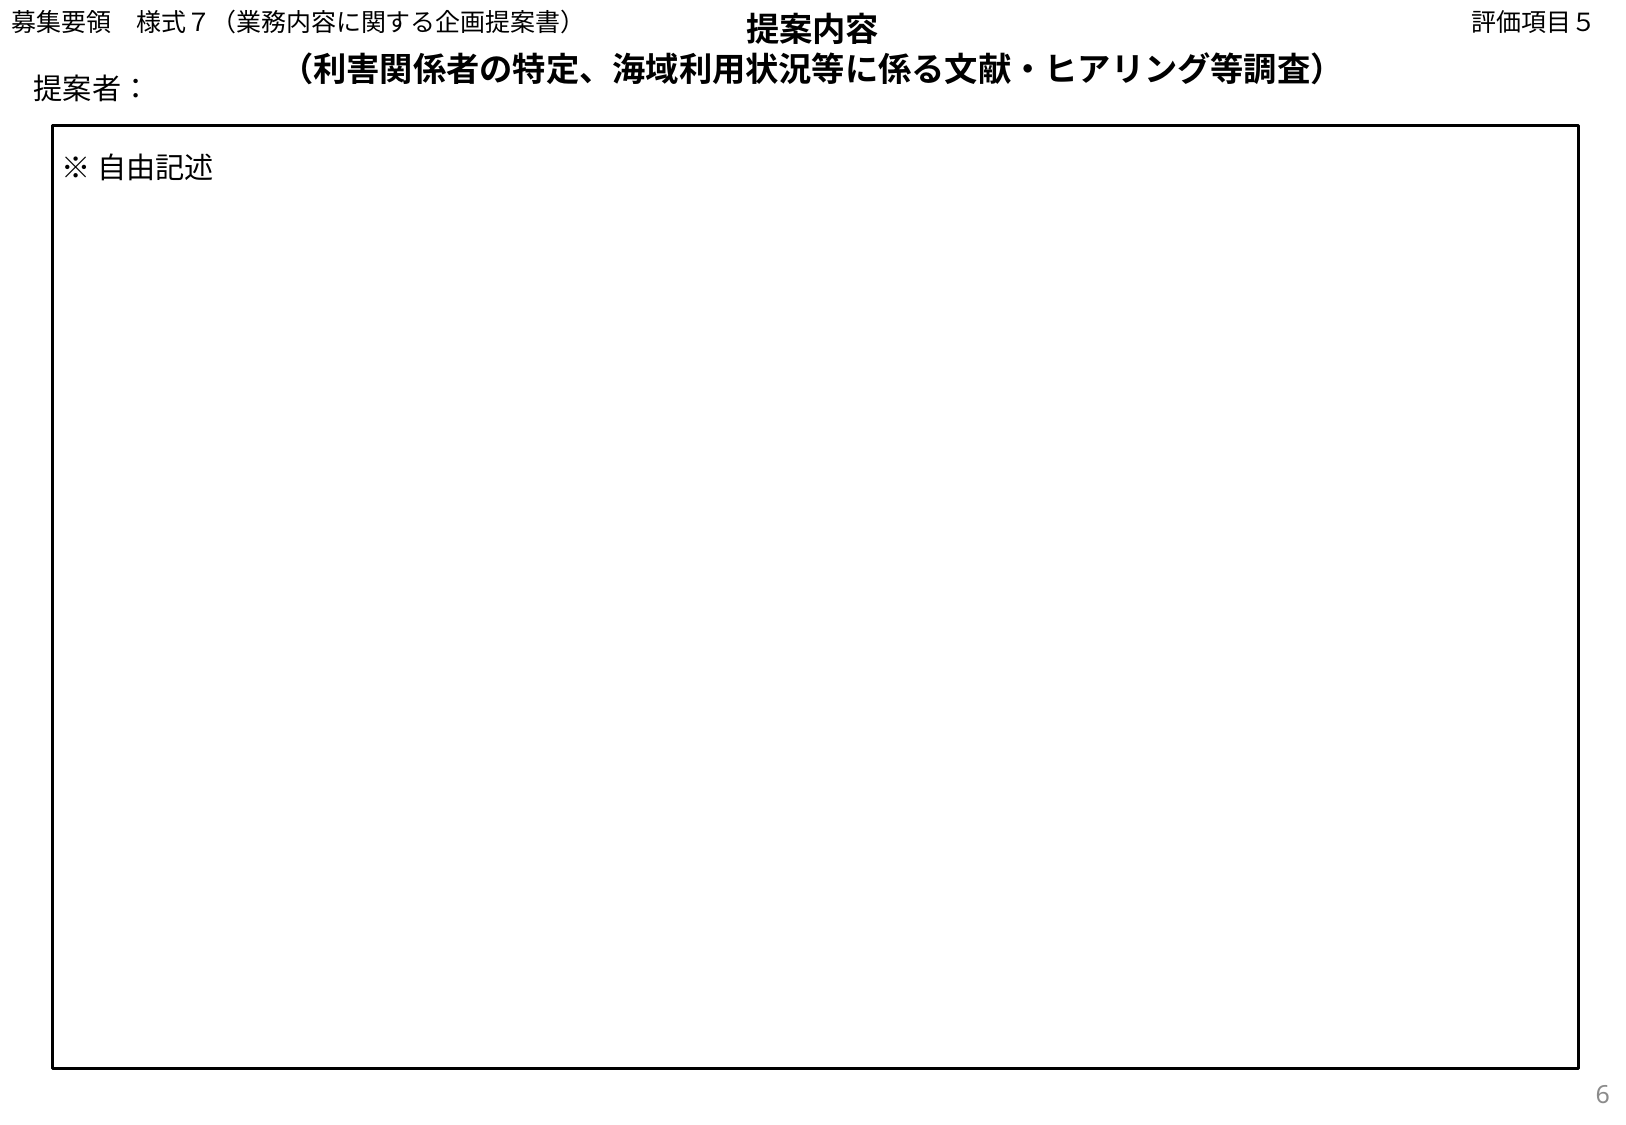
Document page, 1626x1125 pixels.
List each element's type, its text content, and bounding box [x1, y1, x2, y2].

text_box 評価項目５ [1443, 0, 1625, 47]
text_box 提案内容 （利害関係者の特定、海域利用状況等に係る文献・ヒアリング等調査） [168, 1, 1457, 96]
text_box 募集要領 様式７（業務内容に関する企画提案書） [0, 0, 600, 47]
text_box 提案者： [18, 63, 528, 113]
text_box ※自由記述 [46, 142, 237, 192]
slide_number 6 [1259, 1065, 1625, 1125]
text_box [52, 125, 1579, 1069]
